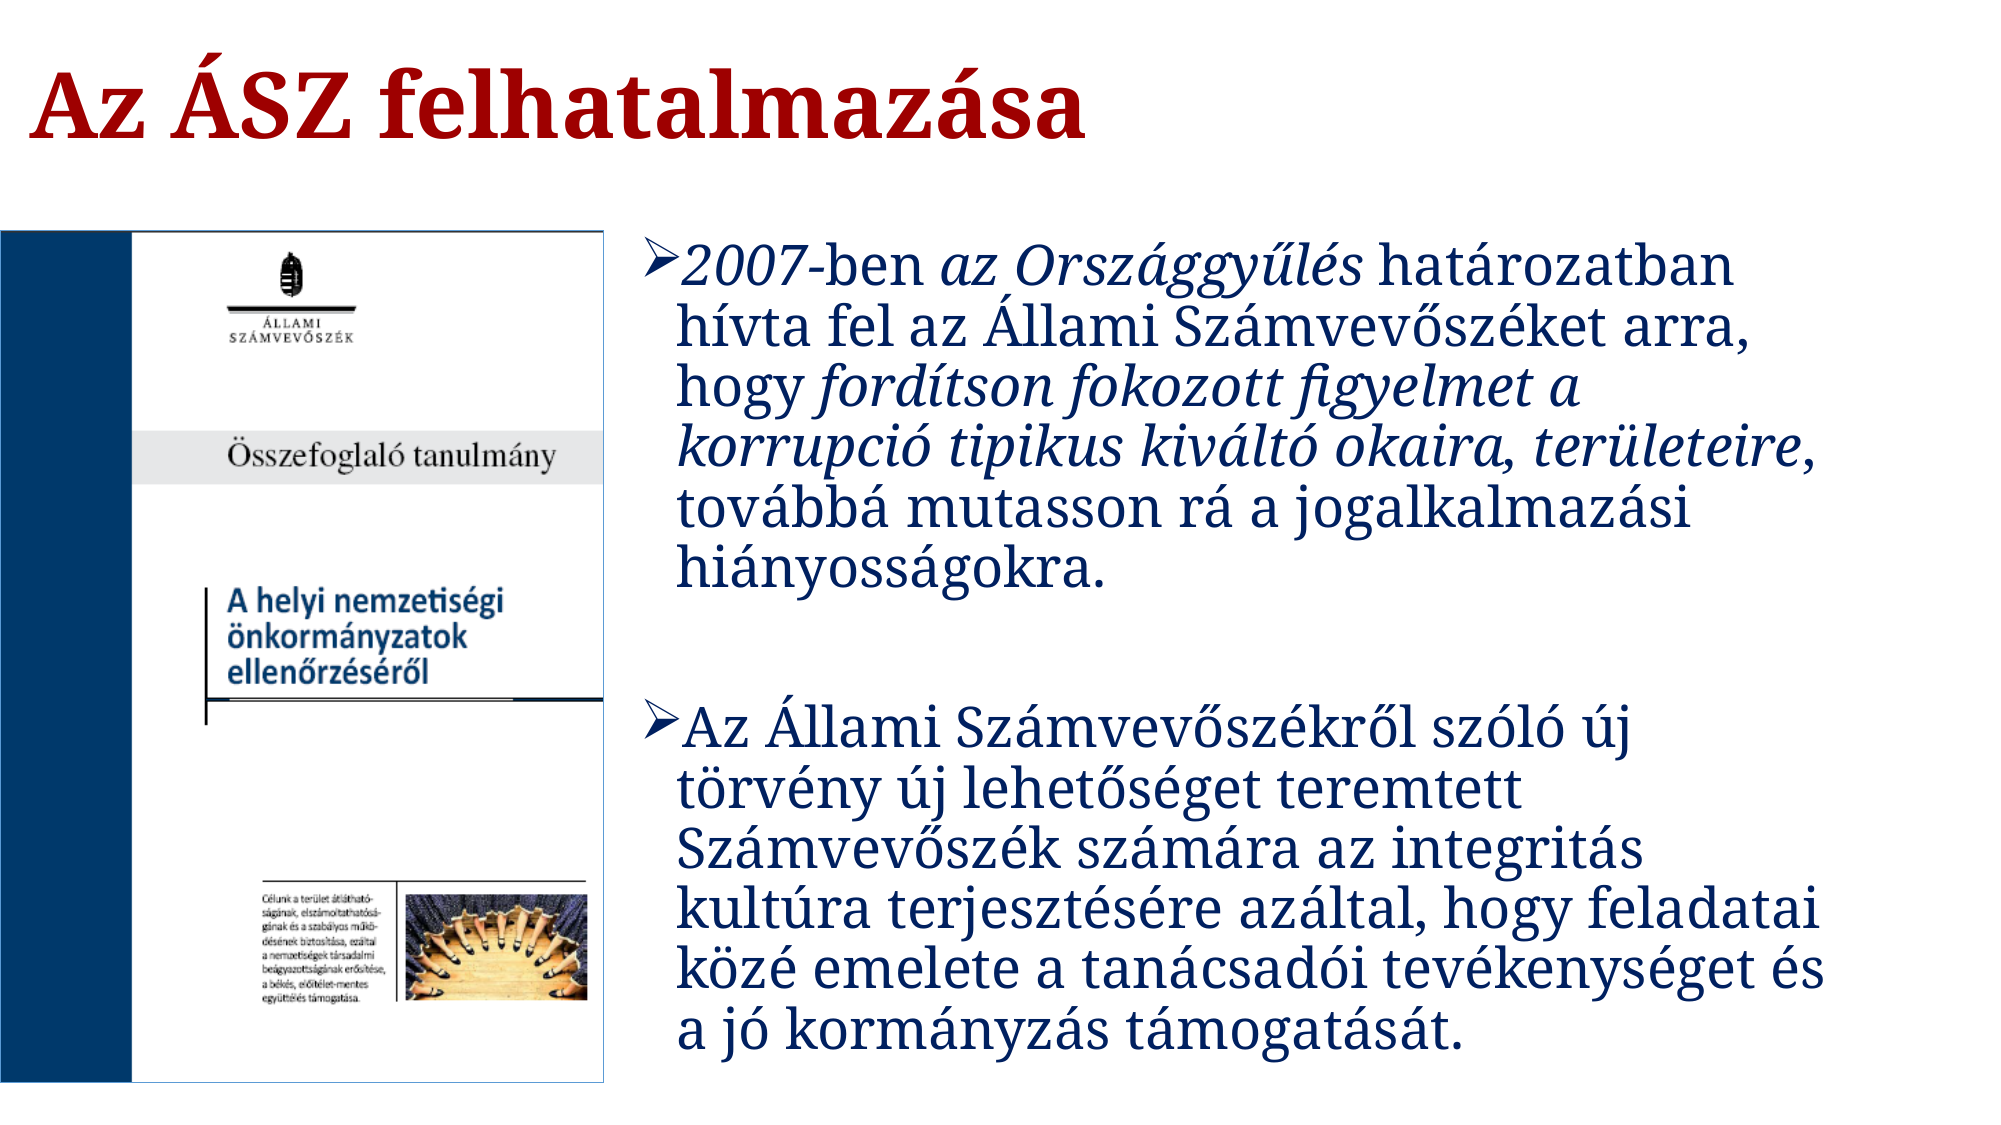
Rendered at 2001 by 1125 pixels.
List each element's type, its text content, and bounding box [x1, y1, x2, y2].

title Az ÁSZ felhatalmazása [14, 0, 1863, 218]
list 2007-ben az Országgyűlés határozatban hívta fel az Állami Számvevőszéket arra, hogy fordítson fokozott figyelmet a korrupció tipikus kiváltó okaira, területeire, továbbá mutasson rá a jogalkalmazási hiányosságokra. Az Állami Számvevőszékről szóló új törvény új lehetőséget teremtett Számvevőszék számára az integritás kultúra terjesztésére azáltal, hogy feladatai közé emelete a tanácsadói tevékenységet és a jó kormányzás támogatását. [624, 230, 1863, 1083]
picture [0, 230, 604, 1083]
